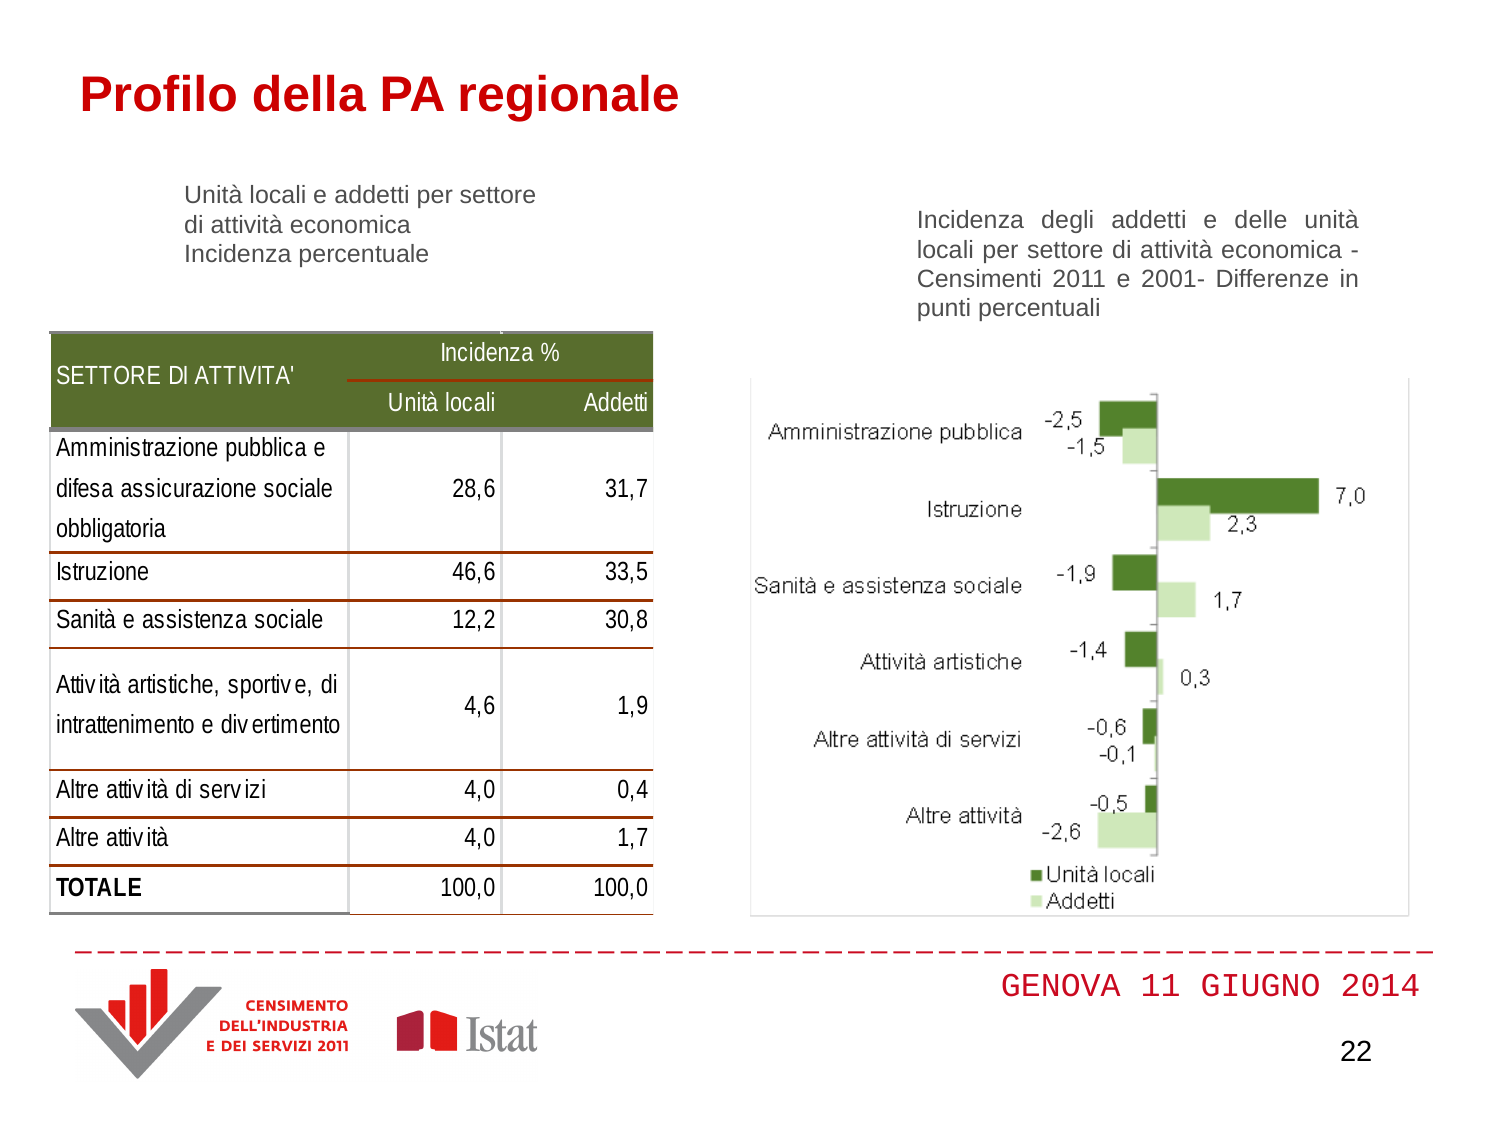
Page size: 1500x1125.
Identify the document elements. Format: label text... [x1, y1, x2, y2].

picture [75, 969, 538, 1082]
text_box Profilo della PA regionale [64, 54, 1436, 130]
slide_number 22 [1074, 1025, 1388, 1100]
picture [749, 378, 1410, 918]
text_box Incidenza degli addetti e delle unità locali per settore di attività economica - Censimenti 2011 e 2001- Differenze in punti percentuali [902, 197, 1375, 329]
text_box Unità locali e addetti per settore di attività economica Incidenza percentuale [169, 170, 567, 276]
picture [48, 331, 656, 918]
